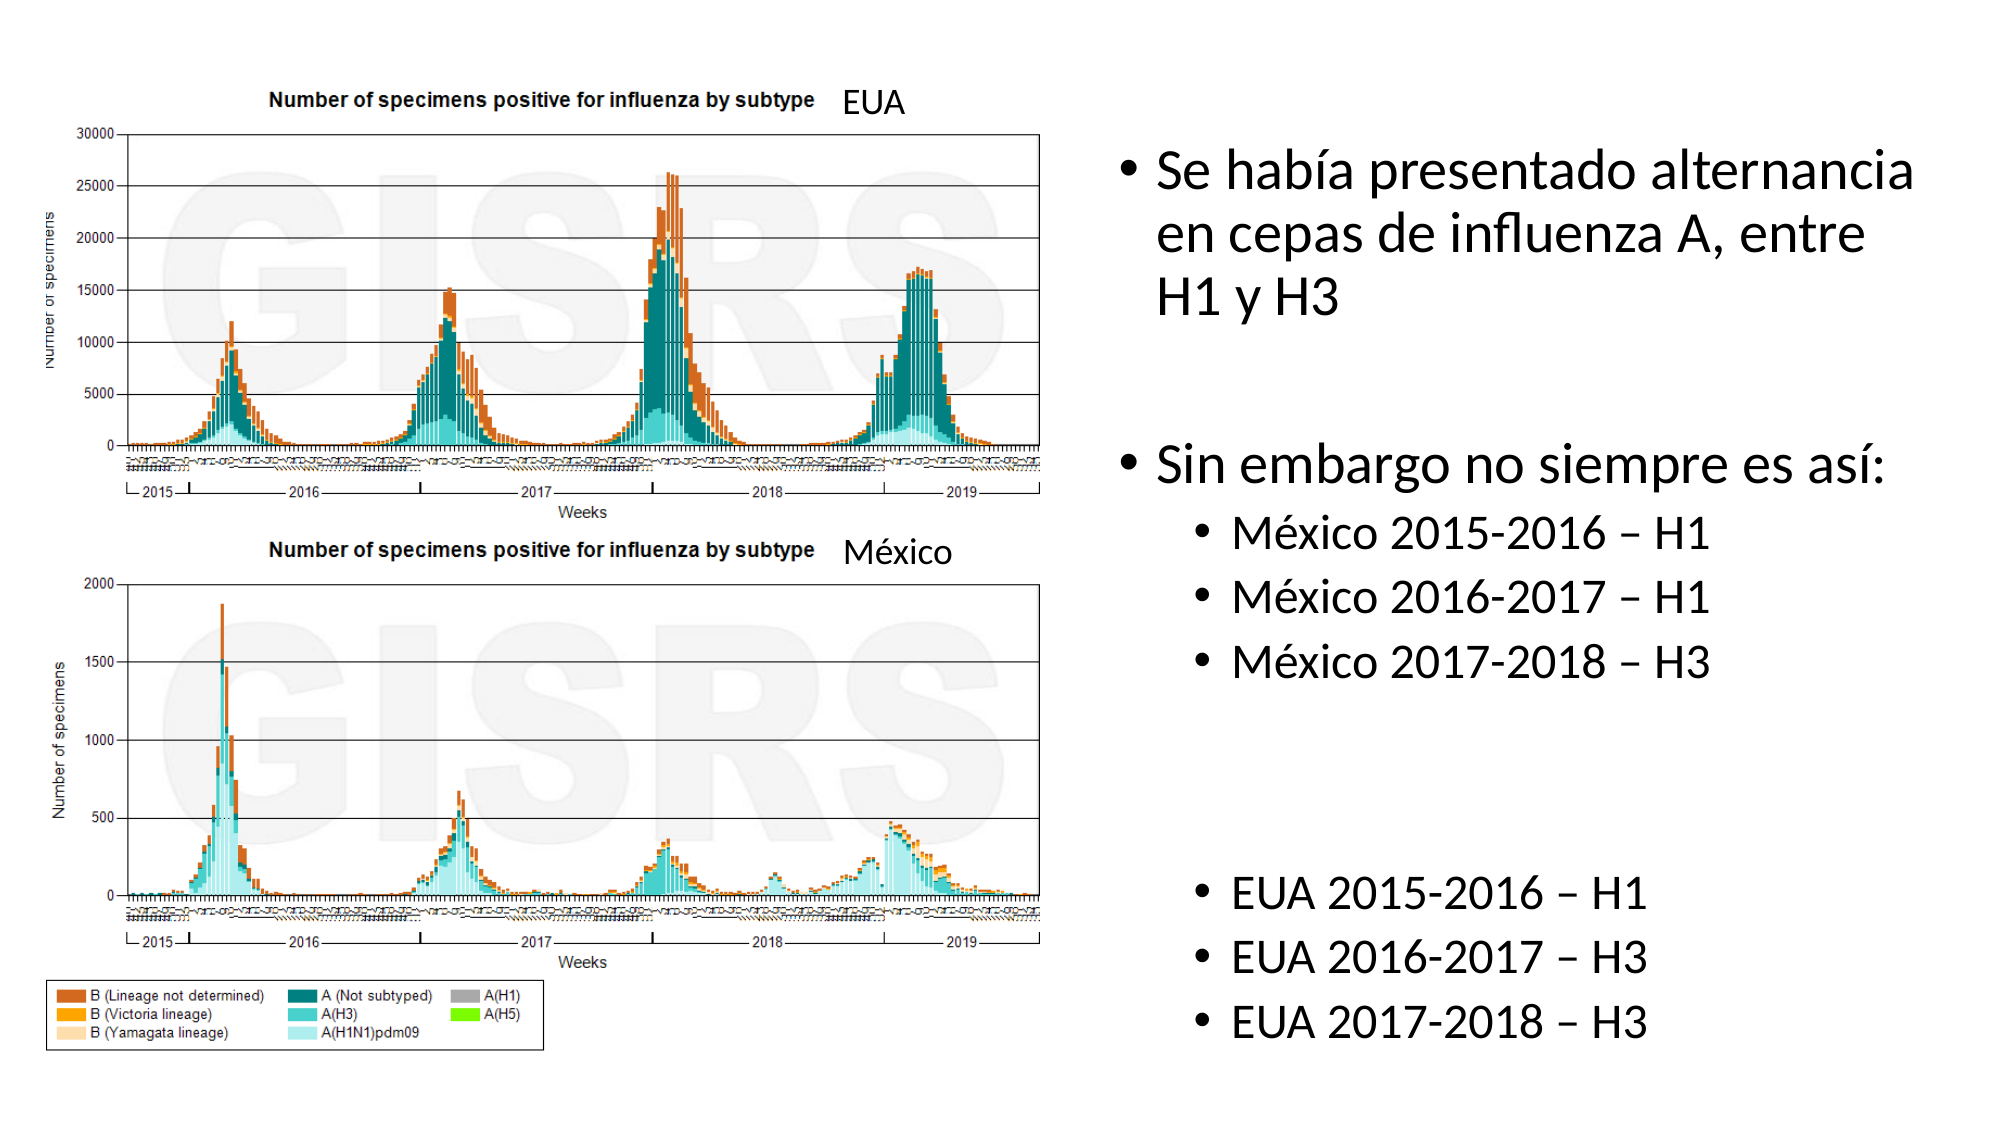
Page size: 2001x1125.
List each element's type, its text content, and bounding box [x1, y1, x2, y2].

list Se había presentado alternancia en cepas de influenza A, entre H1 y H3 Sin embargo no siempre es así: México 2015-2016 – H1 México 2016-2017 – H1 México 2017-2018 – H3 EUA 2015-2016 – H1 EUA 2016-2017 – H3 EUA 2017-2018 – H3 [1103, 131, 1954, 1056]
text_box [46, 69, 1040, 1056]
